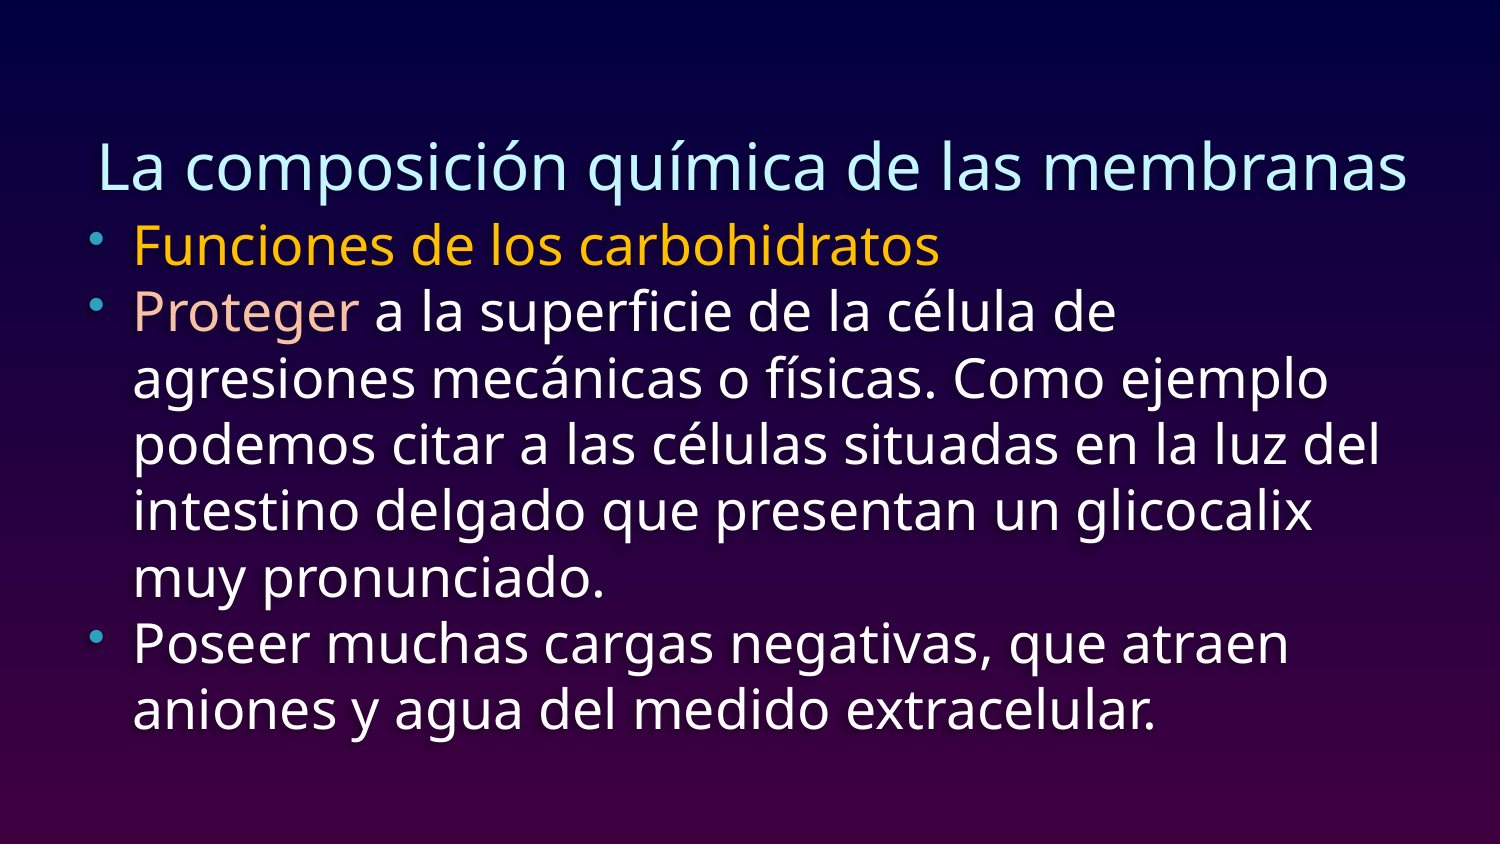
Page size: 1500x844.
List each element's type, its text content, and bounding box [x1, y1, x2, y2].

list Funciones de los carbohidratos Proteger a la superficie de la célula de agresiones mecánicas o físicas. Como ejemplo podemos citar a las células situadas en la luz del intestino delgado que presentan un glicocalix muy pronunciado. Poseer muchas cargas negativas, que atraen aniones y agua del medido extracelular. [75, 216, 1425, 760]
title La composición química de las membranas [75, 70, 1425, 211]
